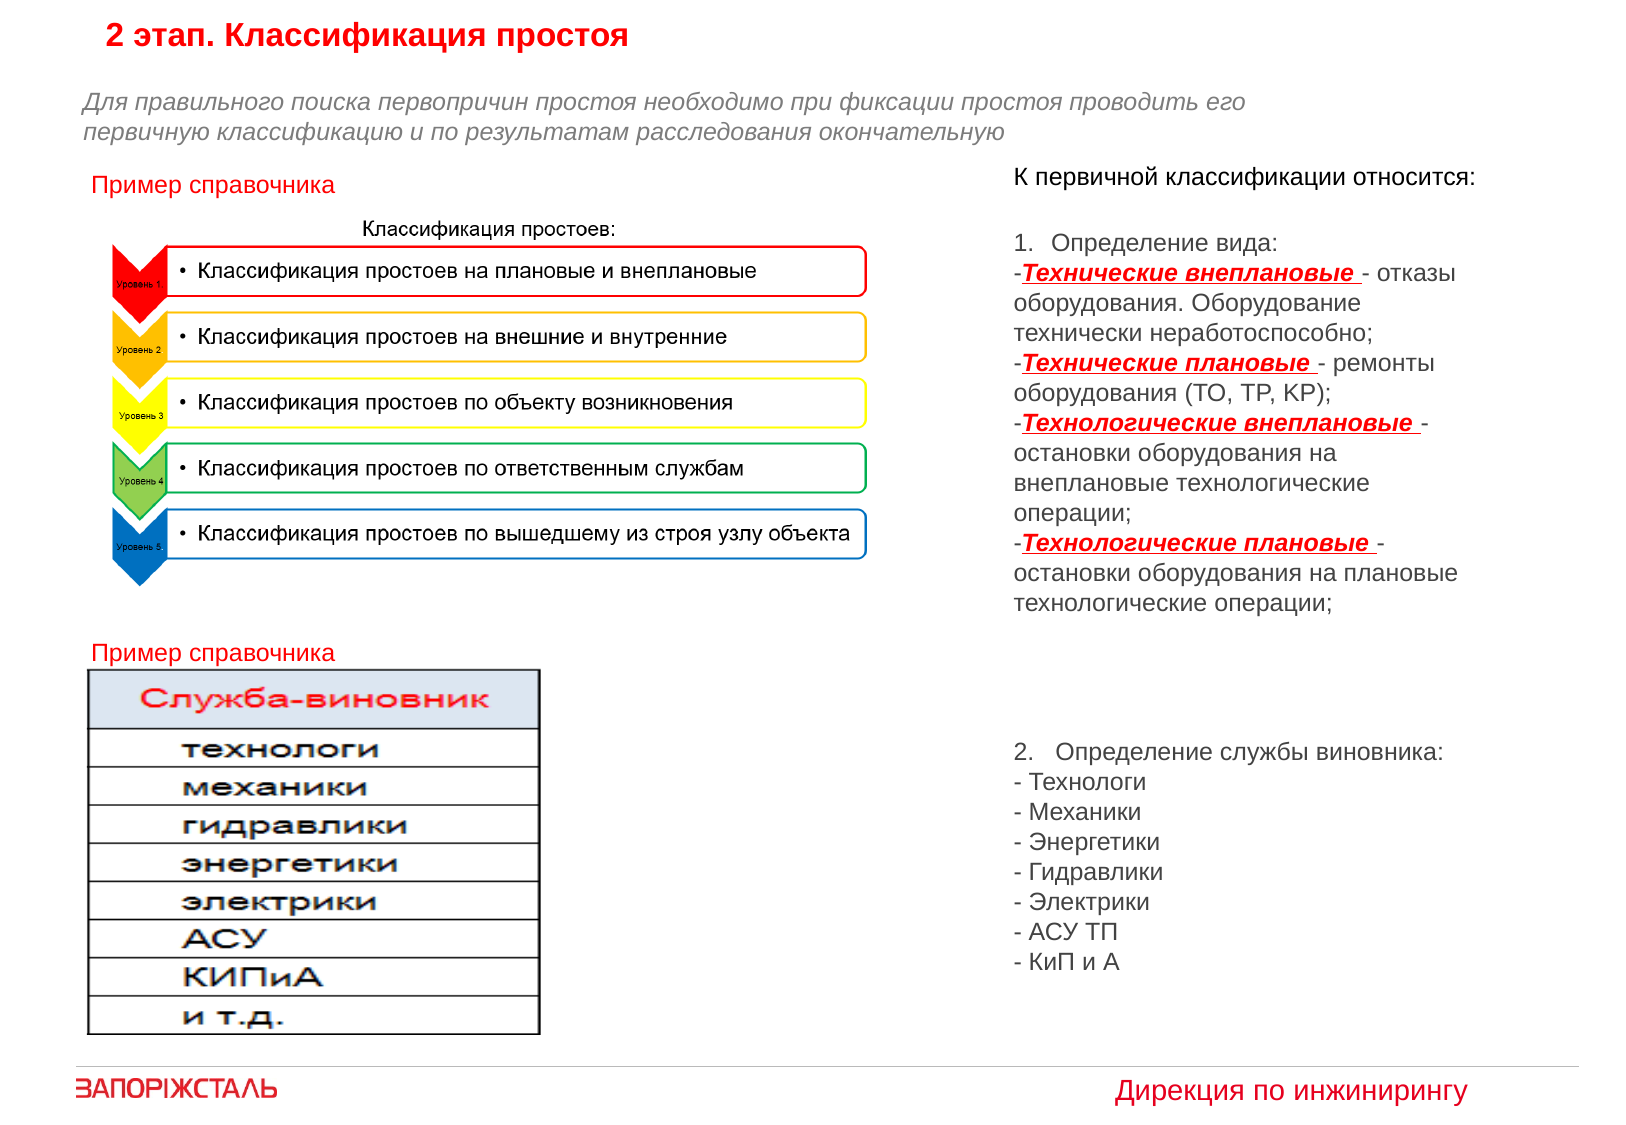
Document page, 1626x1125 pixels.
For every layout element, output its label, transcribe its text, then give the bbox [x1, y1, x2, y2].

picture [76, 1078, 277, 1098]
text_box 2 этап. Классификация простоя [90, 5, 664, 61]
text_box Для правильного поиска первопричин простоя необходимо при фиксации простоя проводить его первичную классификацию и по результатам расследования окончательную [68, 78, 1355, 153]
picture [86, 668, 541, 1036]
text_box К первичной классификации относится: [991, 152, 1571, 198]
text_box Определение вида: -Технические внеплановые - отказы оборудования. Оборудование технически неработоспособно; -Технические плановые - ремонты оборудования (ТО, TP, KP); -Технологические внеплановые - остановки оборудования на внеплановые технологические операции; -Технологические плановые - остановки оборудования на плановые технологические операции; 2. Определение службы виновника: - Технологи - Механики - Энергетики - Гидравлики - Электрики - АСУ ТП - КиП и А [923, 189, 1498, 1125]
text_box Пример справочника [76, 160, 351, 206]
text_box Пример справочника [76, 628, 351, 674]
picture [91, 212, 891, 592]
